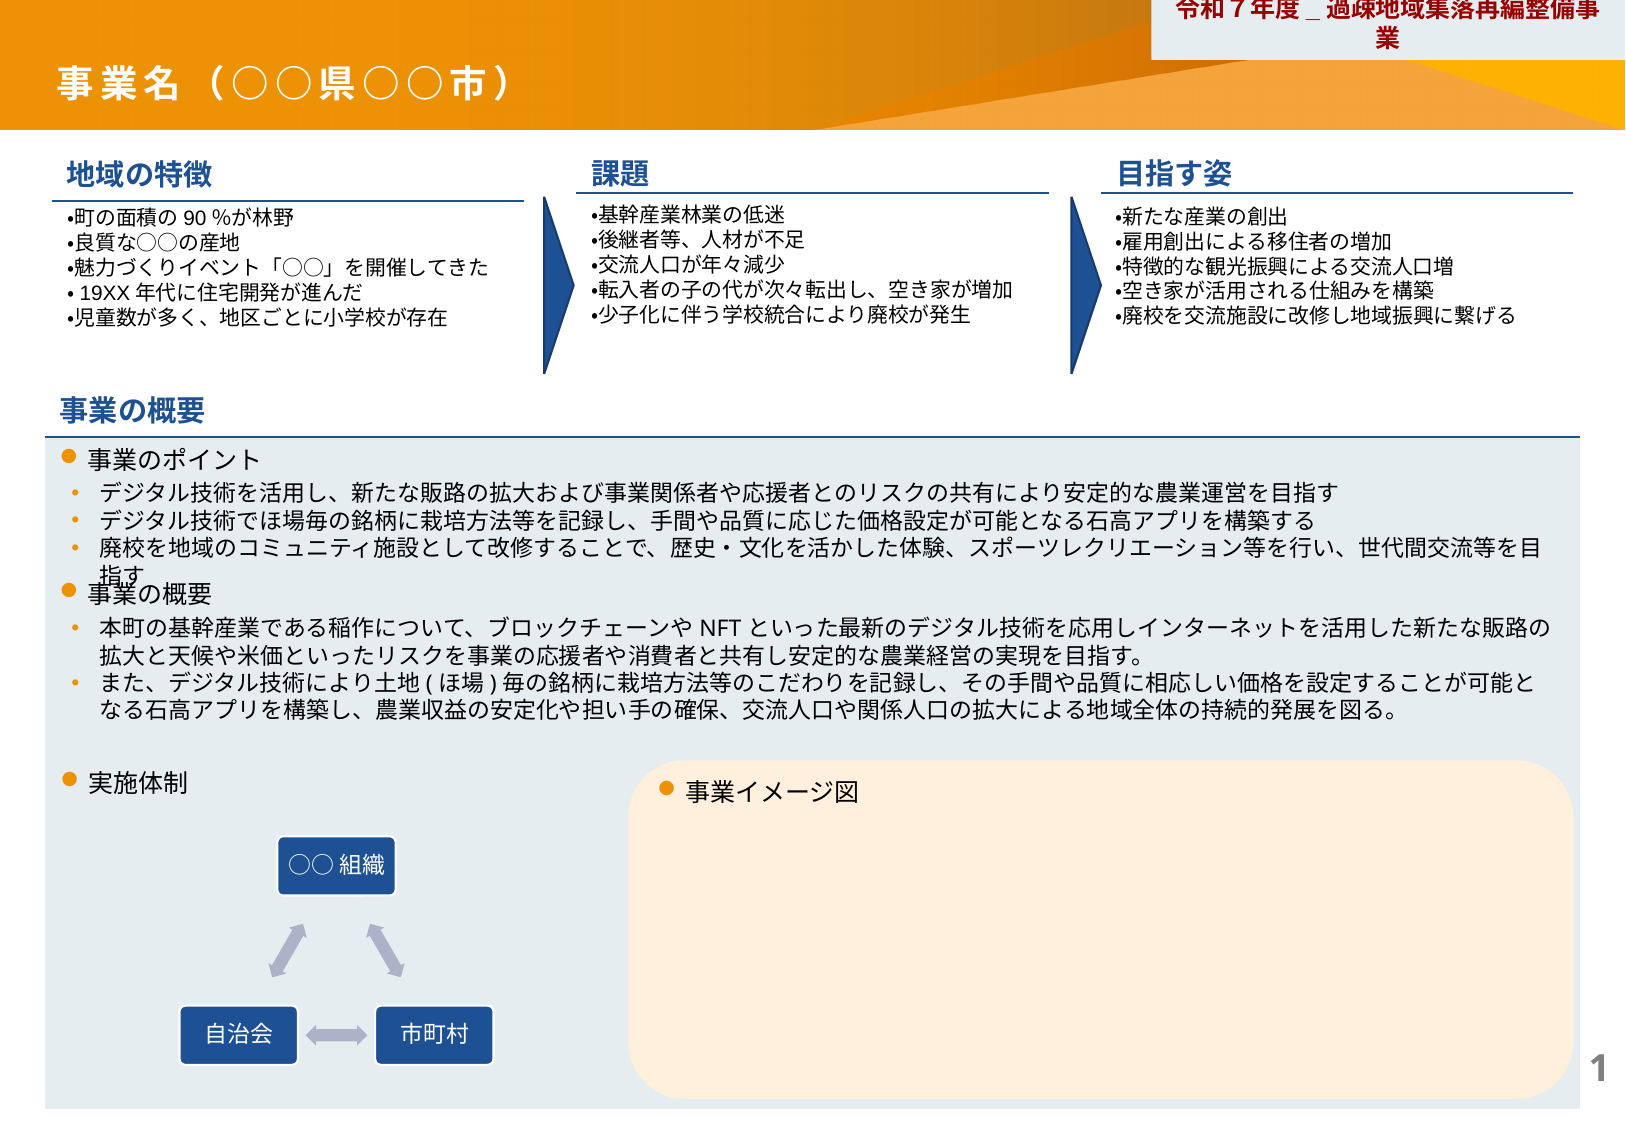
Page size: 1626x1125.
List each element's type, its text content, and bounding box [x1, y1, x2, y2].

text_box 事業名（○○県○○市） [56, 60, 1592, 106]
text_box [99, 836, 574, 1065]
table_header 課題 [576, 143, 1049, 192]
text_box [1070, 196, 1100, 375]
table_header 目指す姿 [1101, 143, 1573, 192]
text_box ・基幹産業林業の低迷 ・後継者等、人材が不足 ・交流人口が年々減少 ・転入者の子の代が次々転出し、空き家が増加 ・少子化に伴う学校統合により廃校が発生 [576, 194, 1049, 335]
slide_number 0 [1574, 1039, 1625, 1099]
text_box 実施体制 [45, 761, 204, 806]
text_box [628, 760, 1574, 1099]
table_cell [1101, 194, 1573, 233]
table_header 地域の特徴 [52, 143, 524, 200]
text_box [44, 437, 1574, 570]
table_cell [45, 761, 1580, 1109]
text_box 令和７年度_過疎地域集落再編整備事業 [1150, 0, 1625, 61]
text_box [44, 571, 1570, 761]
text_box ・新たな産業の創出 ・雇用創出による移住者の増加 ・特徴的な観光振興による交流人口増 ・空き家が活用される仕組みを構築 ・廃校を交流施設に改修し地域振興に繋げる [1100, 195, 1569, 336]
table_cell [359, 438, 1580, 1039]
text_box ・町の面積の90％が林野 ・良質な○○の産地 ・魅力づくりイベント「○○」を開催してきた ・19XX年代に住宅開発が進んだ ・児童数が多く、地区ごとに小学校が存在 [52, 197, 523, 337]
table_header 事業の概要 [45, 374, 1580, 436]
picture [0, 0, 1625, 130]
text_box [543, 196, 575, 375]
